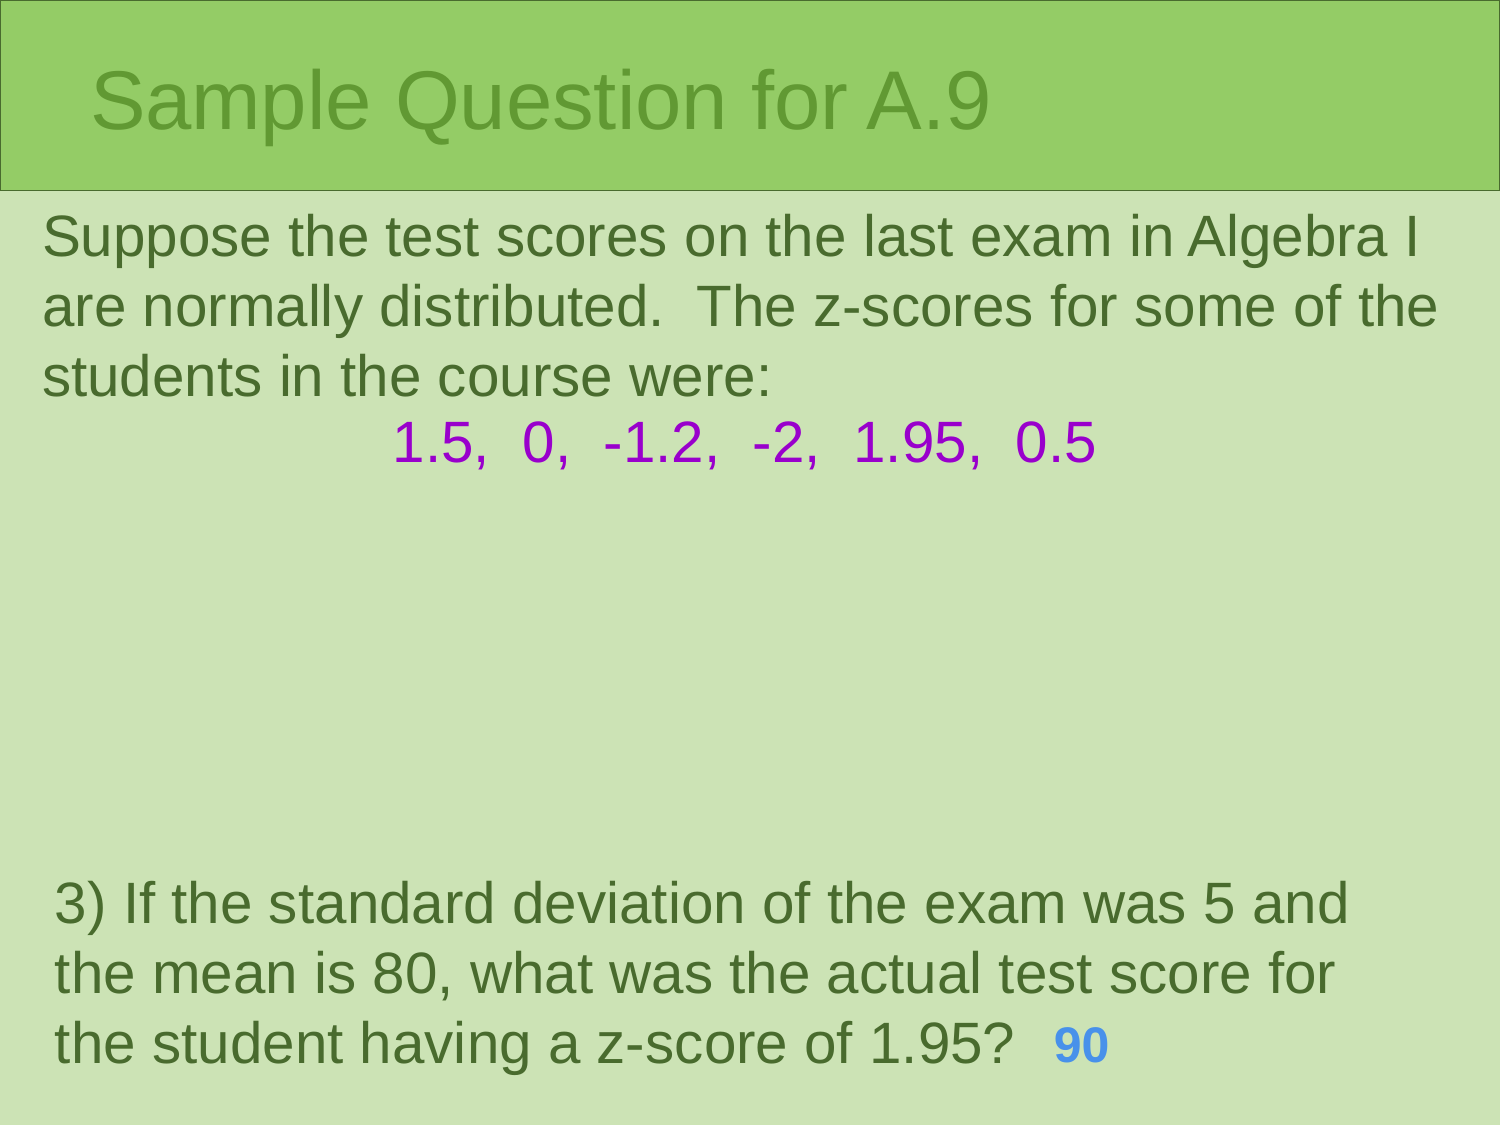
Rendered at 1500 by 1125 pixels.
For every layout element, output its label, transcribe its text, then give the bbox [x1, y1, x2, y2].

text_box 3) If the standard deviation of the exam was 5 and the mean is 80, what was the actual test score for the student having a z-score of 1.95? [40, 857, 1382, 1083]
text_box 90 [1039, 1005, 1276, 1081]
text_box Suppose the test scores on the last exam in Algebra I are normally distributed. The z-scores for some of the students in the course were: [27, 190, 1500, 416]
text_box 1.5, 0, -1.2, -2, 1.95, 0.5 [377, 397, 1140, 482]
title Sample Question for A.9 [74, 30, 1406, 162]
